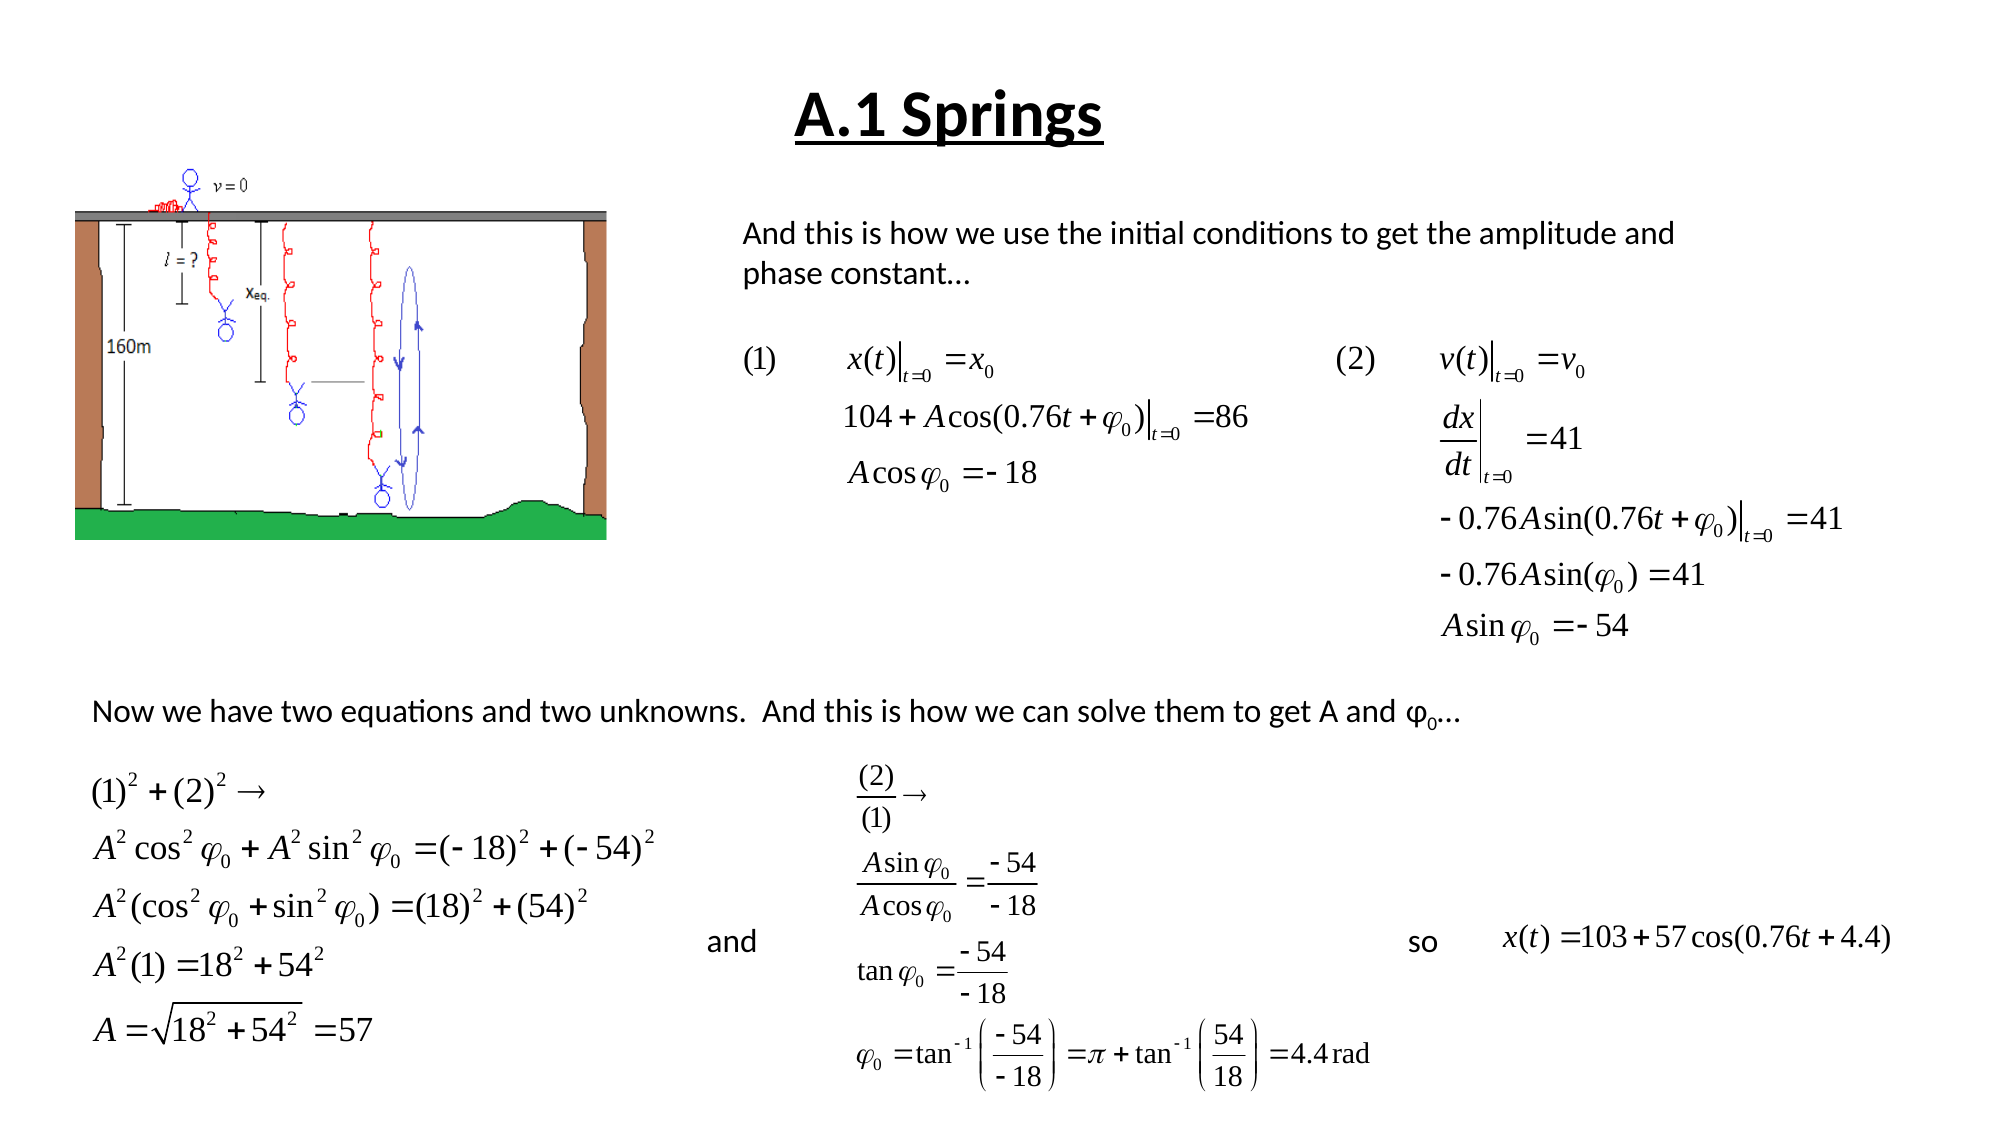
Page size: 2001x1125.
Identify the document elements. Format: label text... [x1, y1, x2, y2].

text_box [1331, 335, 1849, 653]
text_box and [691, 911, 773, 967]
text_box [738, 336, 1256, 501]
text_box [1496, 917, 1898, 962]
text_box Now we have two equations and two unknowns. And this is how we can solve them to get A and φ0… [77, 681, 1483, 742]
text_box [852, 757, 1375, 1098]
text_box And this is how we use the initial conditions to get the amplitude and phase constant… [727, 203, 1692, 299]
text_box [86, 765, 664, 1053]
text_box so [1393, 911, 1454, 967]
text_box A.1 Springs [779, 71, 1639, 165]
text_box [74, 164, 692, 540]
